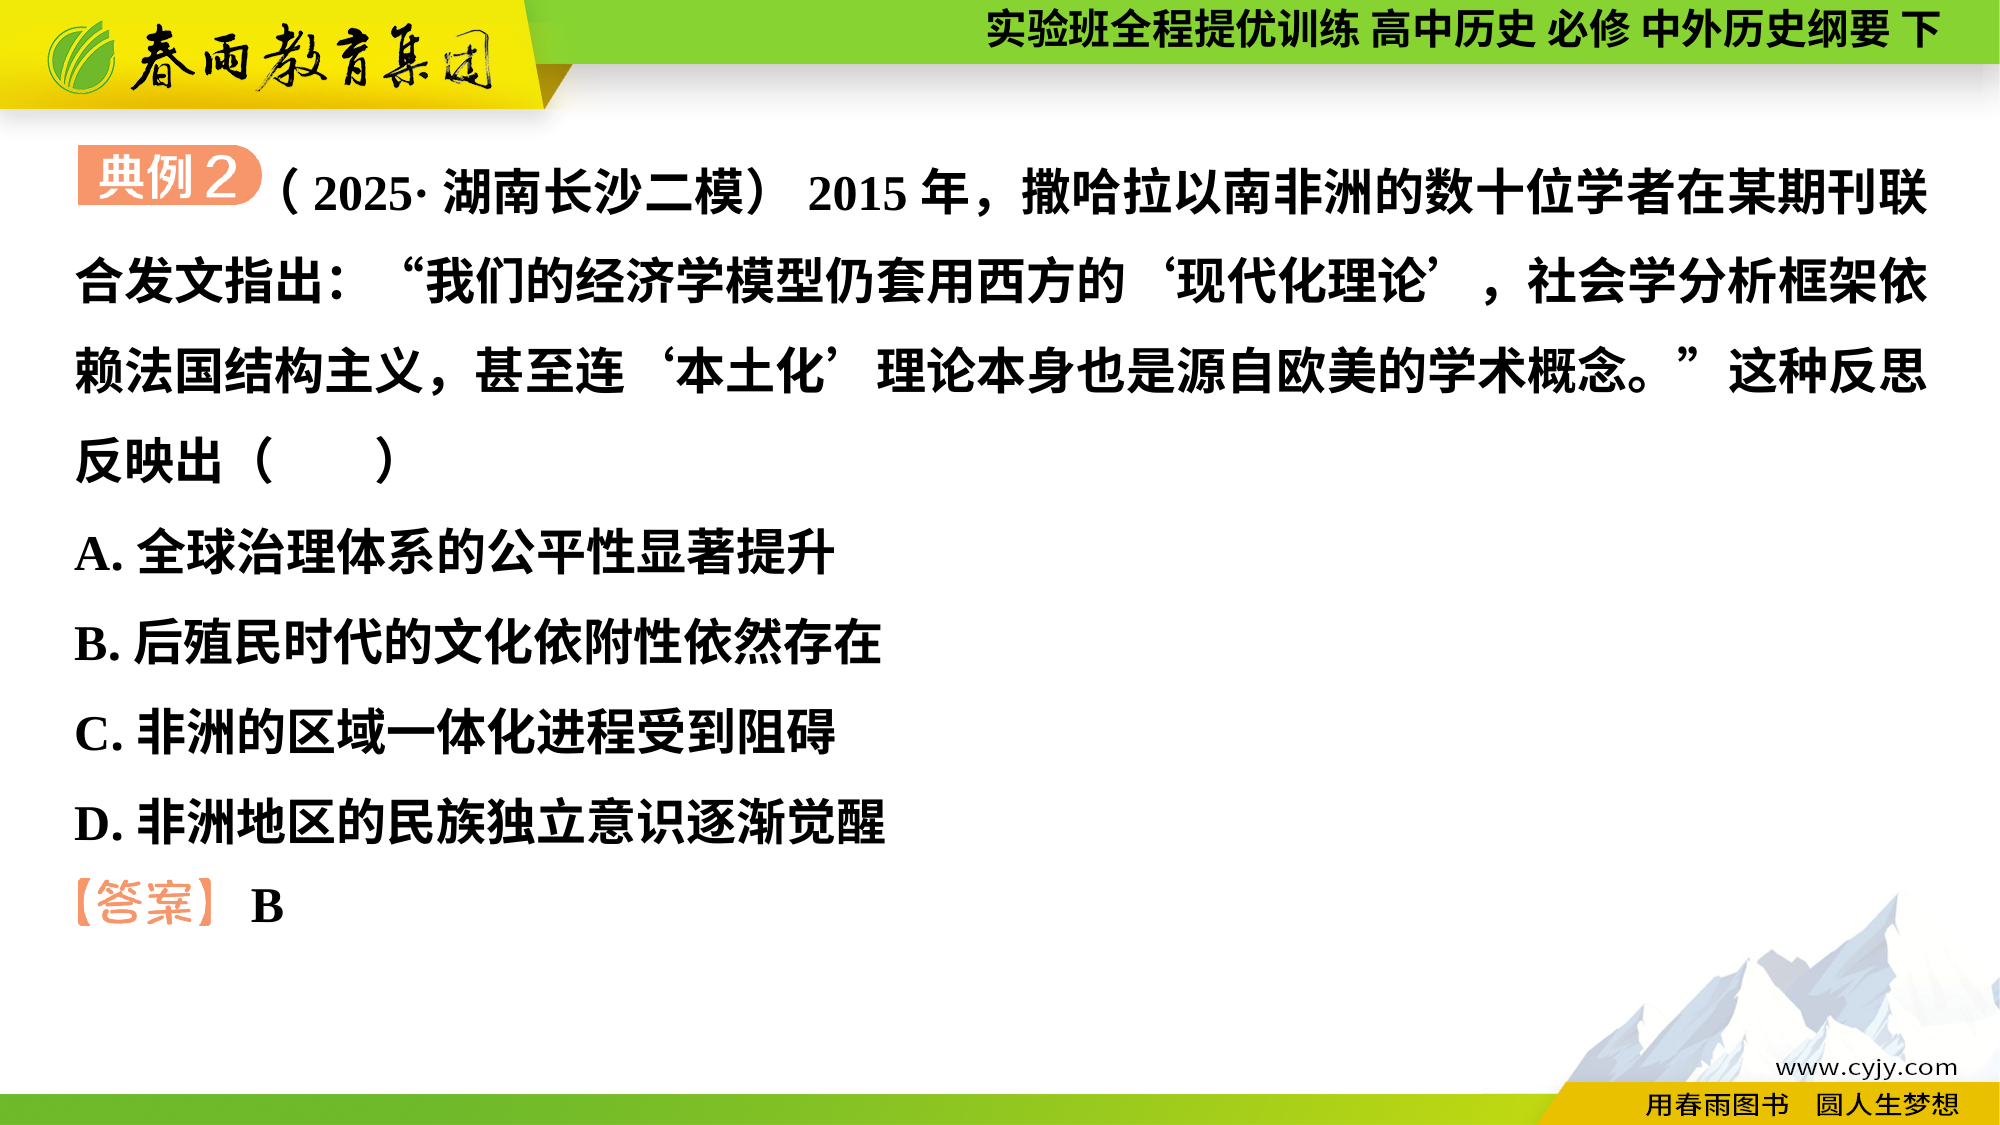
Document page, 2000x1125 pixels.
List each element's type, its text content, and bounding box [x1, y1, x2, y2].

list （2025·湖南长沙二模）2015年，撒哈拉以南非洲的数十位学者在某期刊联合发文指出：“我们的经济学模型仍套用西方的‘现代化理论’，社会学分析框架依赖法国结构主义，甚至连‘本土化’理论本身也是源自欧美的学术概念。”这种反思反映出（ ） A.全球治理体系的公平性显著提升 B.后殖民时代的文化依附性依然存在 C.非洲的区域一体化进程受到阻碍 D.非洲地区的民族独立意识逐渐觉醒 [59, 122, 1944, 865]
text_box B [235, 864, 299, 940]
picture [0, 0, 2000, 1125]
